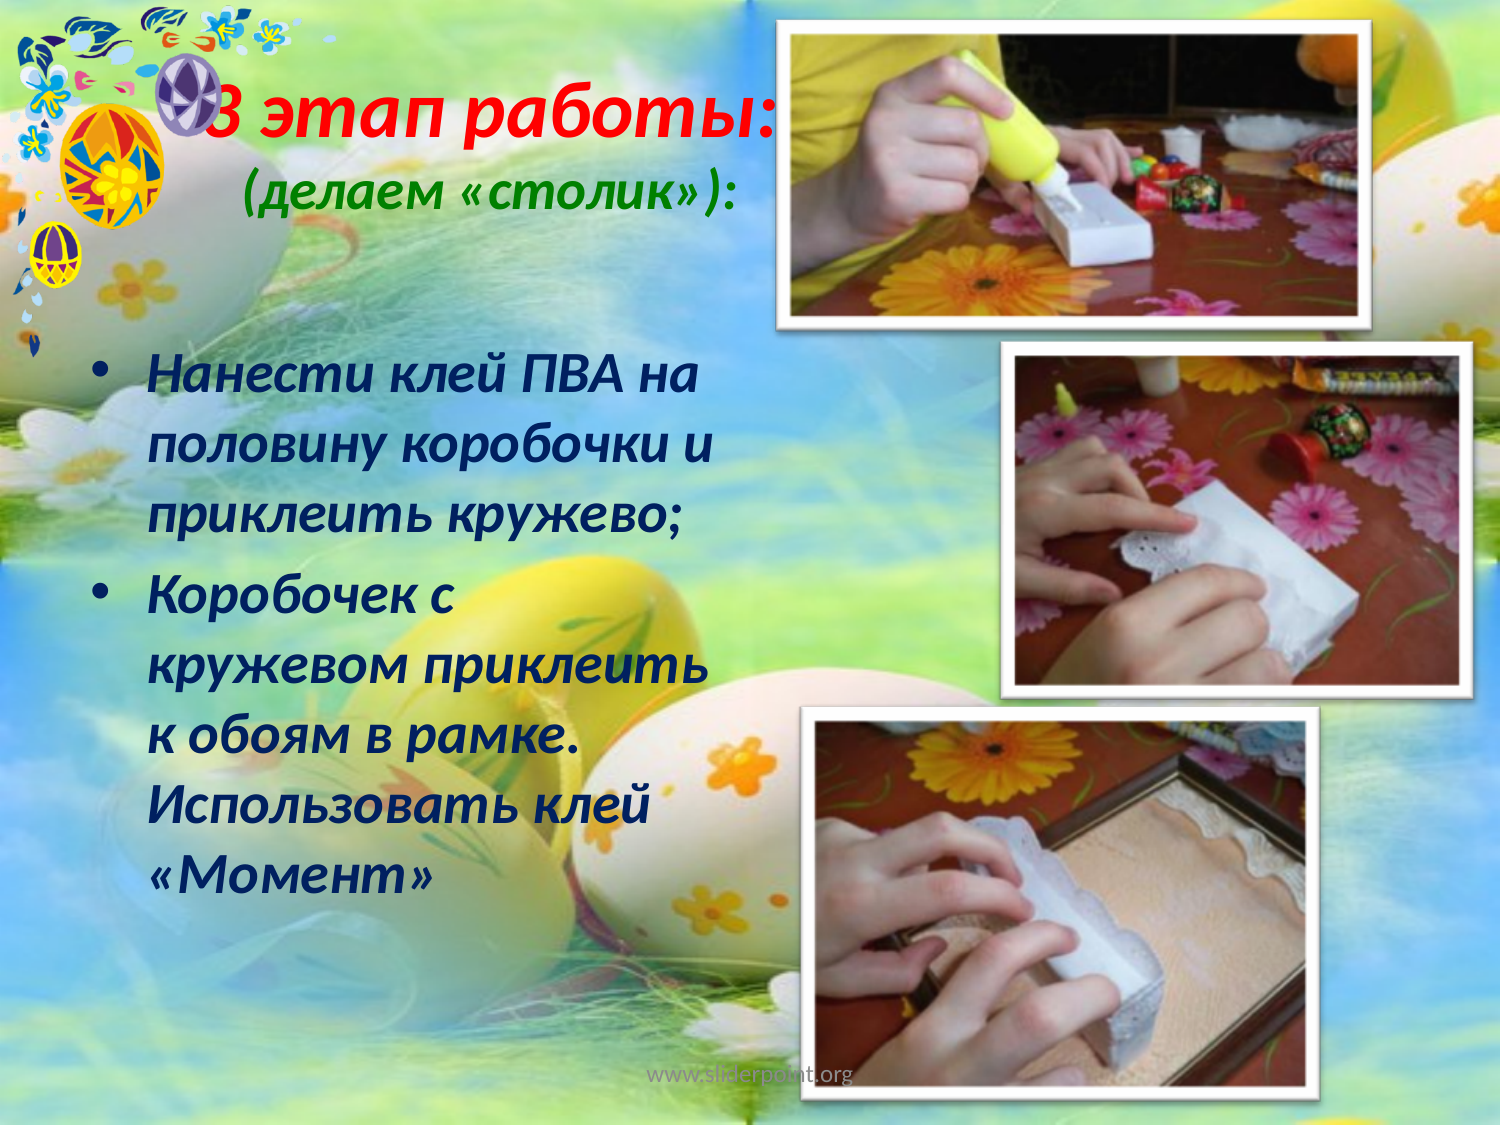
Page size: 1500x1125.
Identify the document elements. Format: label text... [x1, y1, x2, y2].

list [765, 12, 1384, 347]
title 3 этап работы: (делаем «столик»): [343, 44, 760, 233]
list Нанести клей ПВА на половину коробочки и приклеить кружево; Коробочек с кружевом приклеить к обоям в рамке. Использовать клей «Момент» [74, 326, 738, 1006]
footer www.sliderpoint.org [512, 1042, 784, 1103]
picture [0, 0, 1500, 1125]
